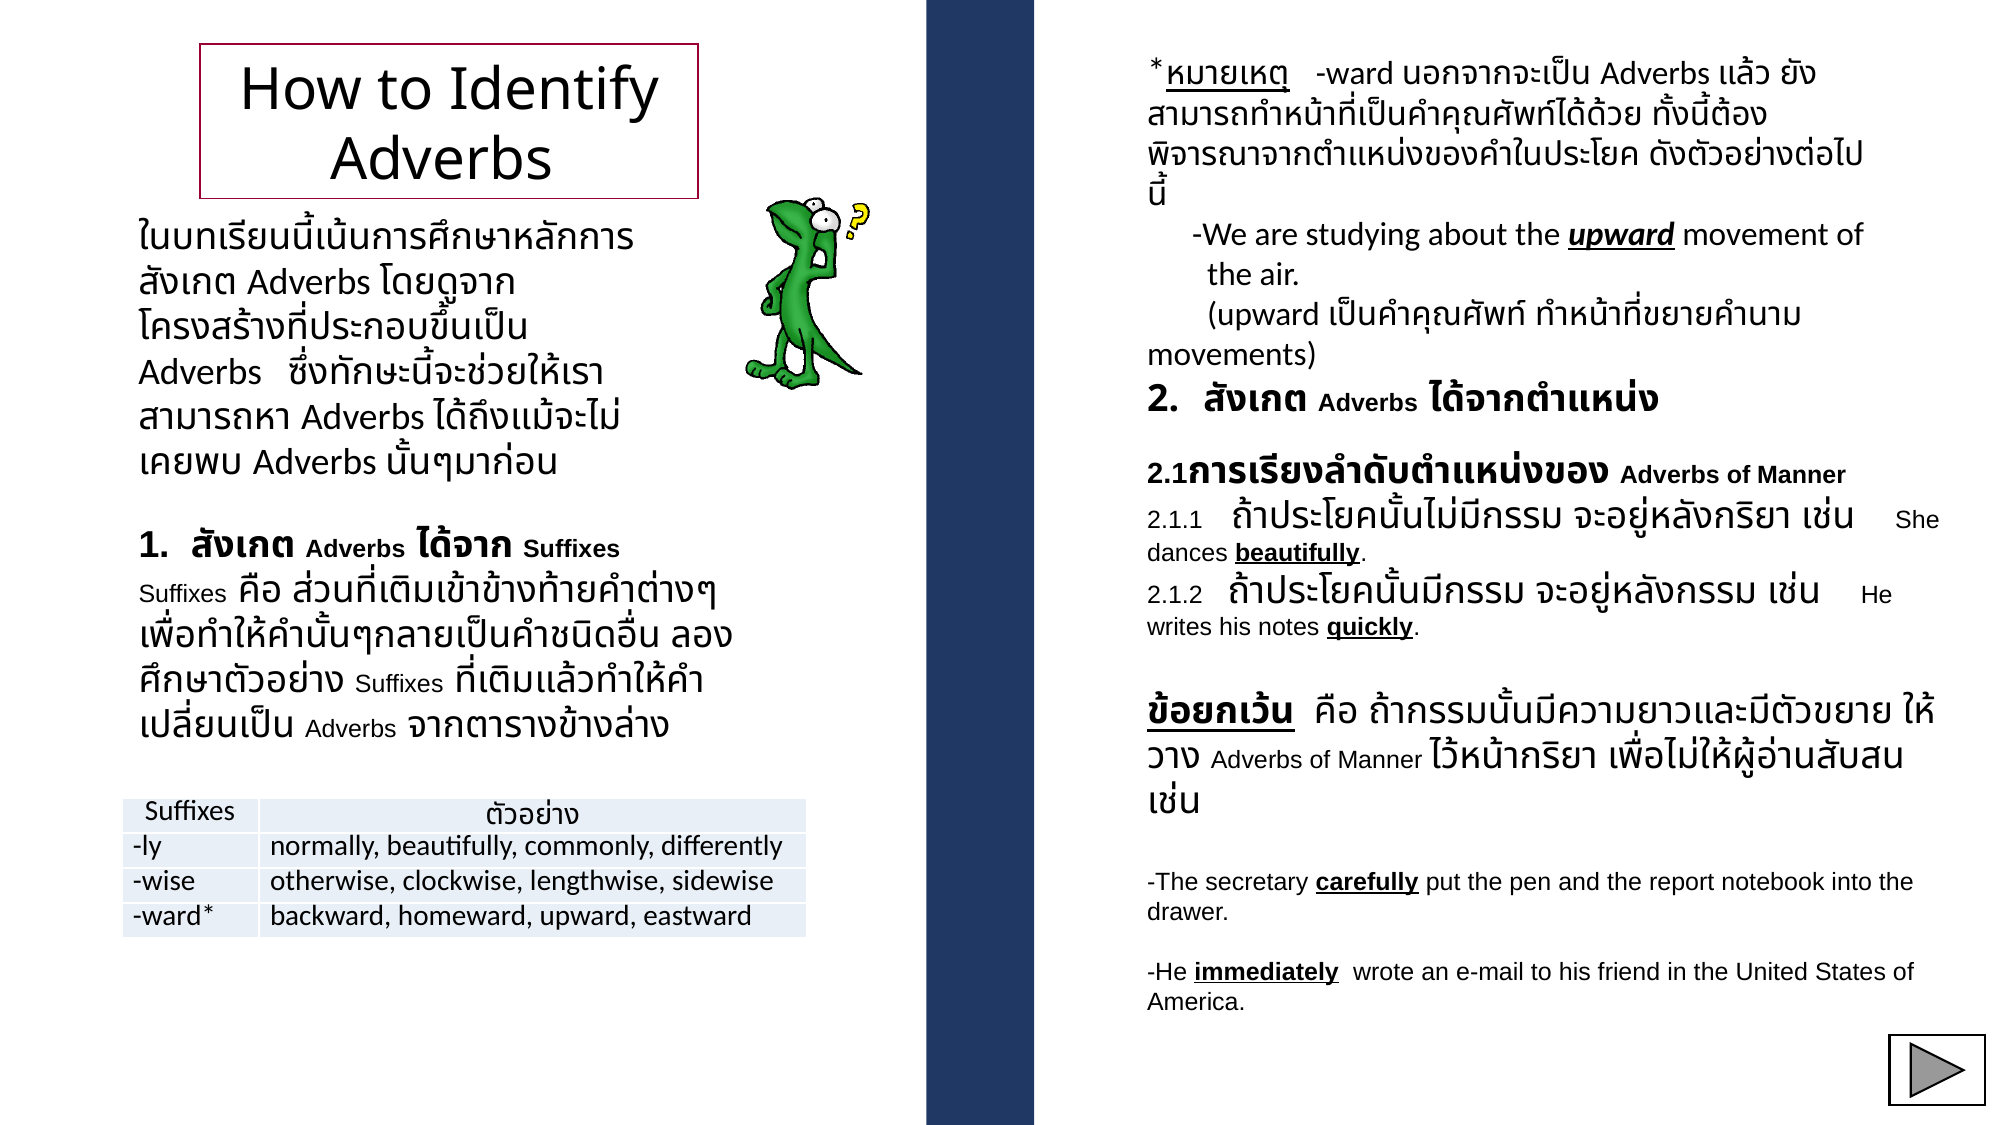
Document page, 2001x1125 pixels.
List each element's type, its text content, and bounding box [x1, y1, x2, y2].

picture [719, 170, 894, 401]
text_box [1888, 1034, 1986, 1106]
table_cell -ward* [123, 904, 258, 937]
table_cell otherwise, clockwise, lengthwise, sidewise [260, 869, 806, 902]
text_box สังเกต Adverbs ได้จากตำแหน่ง 2.1การเรียงลำดับตำแหน่งของ Adverbs of Manner 2.1.1 ถ้าประโยคนั้นไม่มีกรรม จะอยู่หลังกริยา เช่น She dances beautifully. 2.1.2 ถ้าประโยคนั้นมีกรรม จะอยู่หลังกรรม เช่น He writes his notes quickly. ข้อยกเว้น คือ ถ้ากรรมนั้นมีความยาวและมีตัวขยาย ให้วาง Adverbs of Manner ไว้หน้ากริยา เพื่อไม่ให้ผู้อ่านสับสน เช่น -The secretary carefully put the pen and the report notebook into the drawer. -He immediately wrote an e-mail to his friend in the United States of America. [1132, 366, 1958, 1023]
text_box How to Identify Adverbs [200, 43, 699, 199]
text_box ในบทเรียนนี้เน้นการศึกษาหลักการสังเกต Adverbs โดยดูจากโครงสร้างที่ประกอบขึ้นเป็น Adverbs ซึ่งทักษะนี้จะช่วยให้เราสามารถหา Adverbs ได้ถึงแม้จะไม่เคยพบ Adverbs นั้นๆมาก่อน [123, 204, 666, 490]
table_header Suffixes [123, 822, 258, 832]
table_cell normally, beautifully, commonly, differently [260, 834, 806, 867]
text_box 1. สังเกต Adverbs ได้จาก Suffixes Suffixes คือ ส่วนที่เติมเข้าข้างท้ายคำต่างๆเพื่อทำให้คำนั้นๆกลายเป็นคำชนิดอื่น ลองศึกษาตัวอย่าง Suffixes ที่เติมแล้วทำให้คำเปลี่ยนเป็น Adverbs จากตารางข้างล่าง [123, 512, 752, 822]
text_box [925, 0, 1035, 1125]
table_cell backward, homeward, upward, eastward [260, 904, 806, 937]
text_box *หมายเหตุ -ward นอกจากจะเป็น Adverbs แล้ว ยังสามารถทำหน้าที่เป็นคำคุณศัพท์ได้ด้วย ทั้งนี้ต้องพิจารณาจากตำแหน่งของคำในประโยค ดังตัวอย่างต่อไปนี้ -We are studying about the upward movement of the air. (upward เป็นคำคุณศัพท์ ทำหน้าที่ขยายคำนาม movements) [1132, 40, 1890, 366]
table_cell -wise [123, 869, 258, 902]
table_cell -ly [123, 834, 258, 867]
table_header ตัวอย่าง [260, 799, 806, 832]
